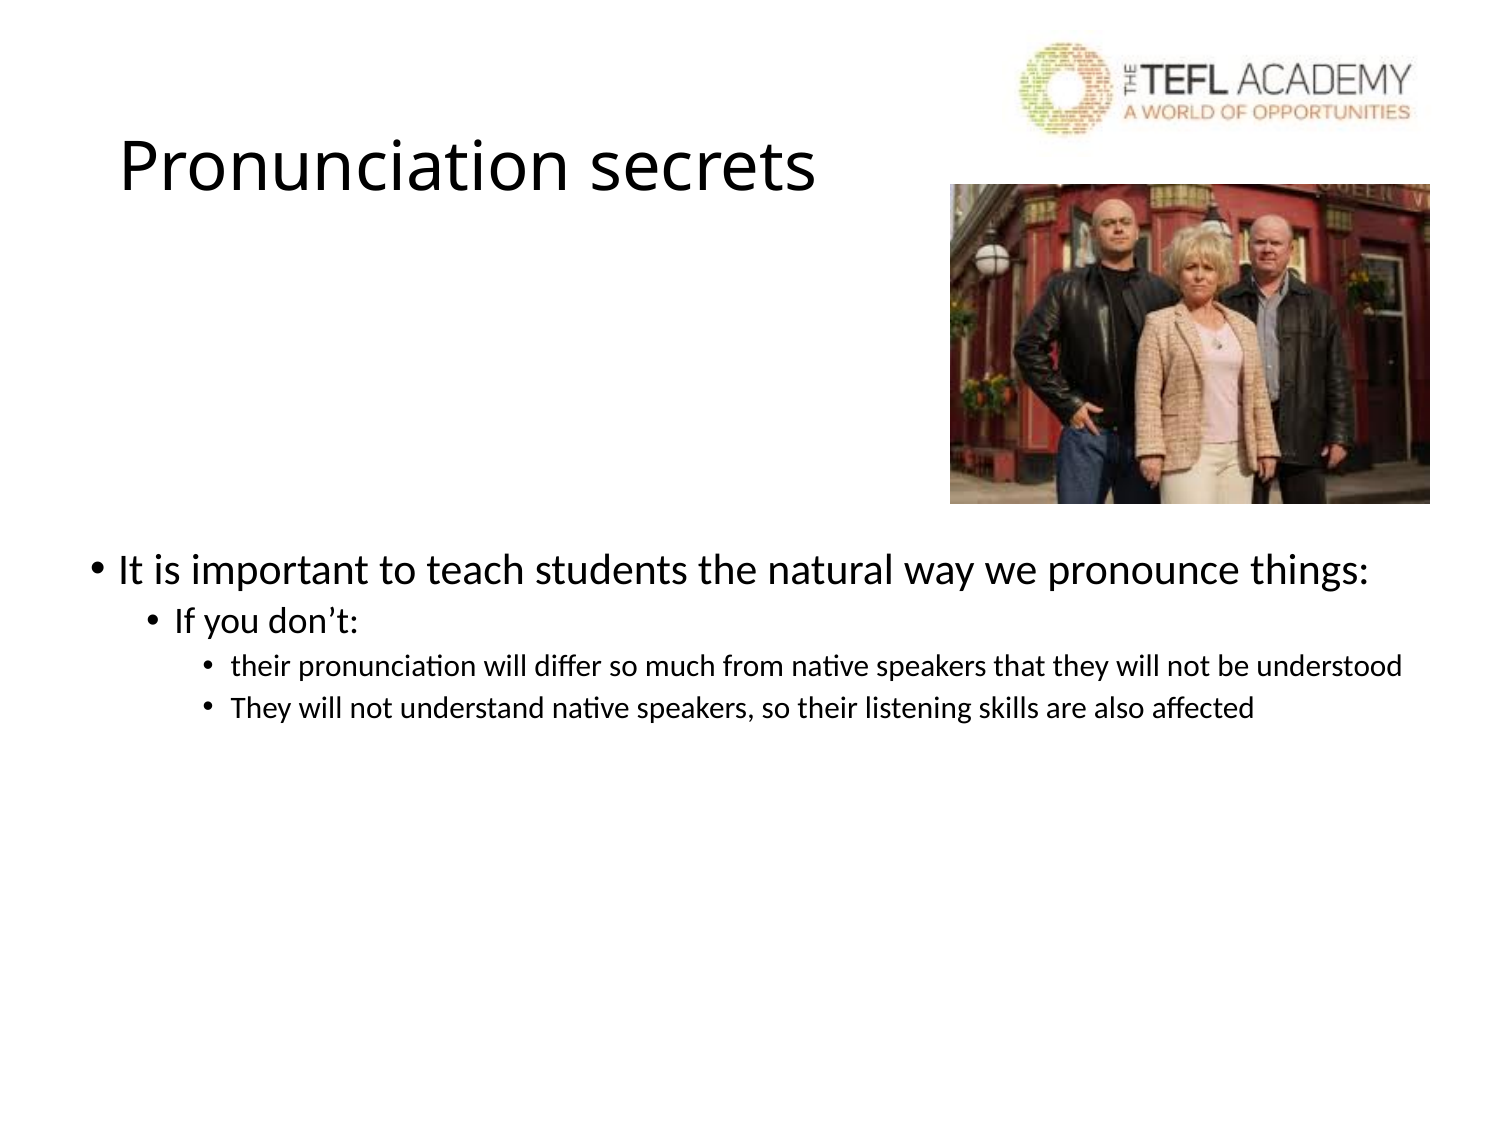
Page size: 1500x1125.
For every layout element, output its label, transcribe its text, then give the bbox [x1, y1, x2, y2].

title Pronunciation secrets [103, 59, 1397, 278]
picture [1002, 30, 1446, 157]
list It is important to teach students the natural way we pronounce things: If you don’t: their pronunciation will differ so much from native speakers that they will not be understood They will not understand native speakers, so their listening skills are also affected [75, 538, 1425, 1079]
picture [950, 184, 1430, 504]
